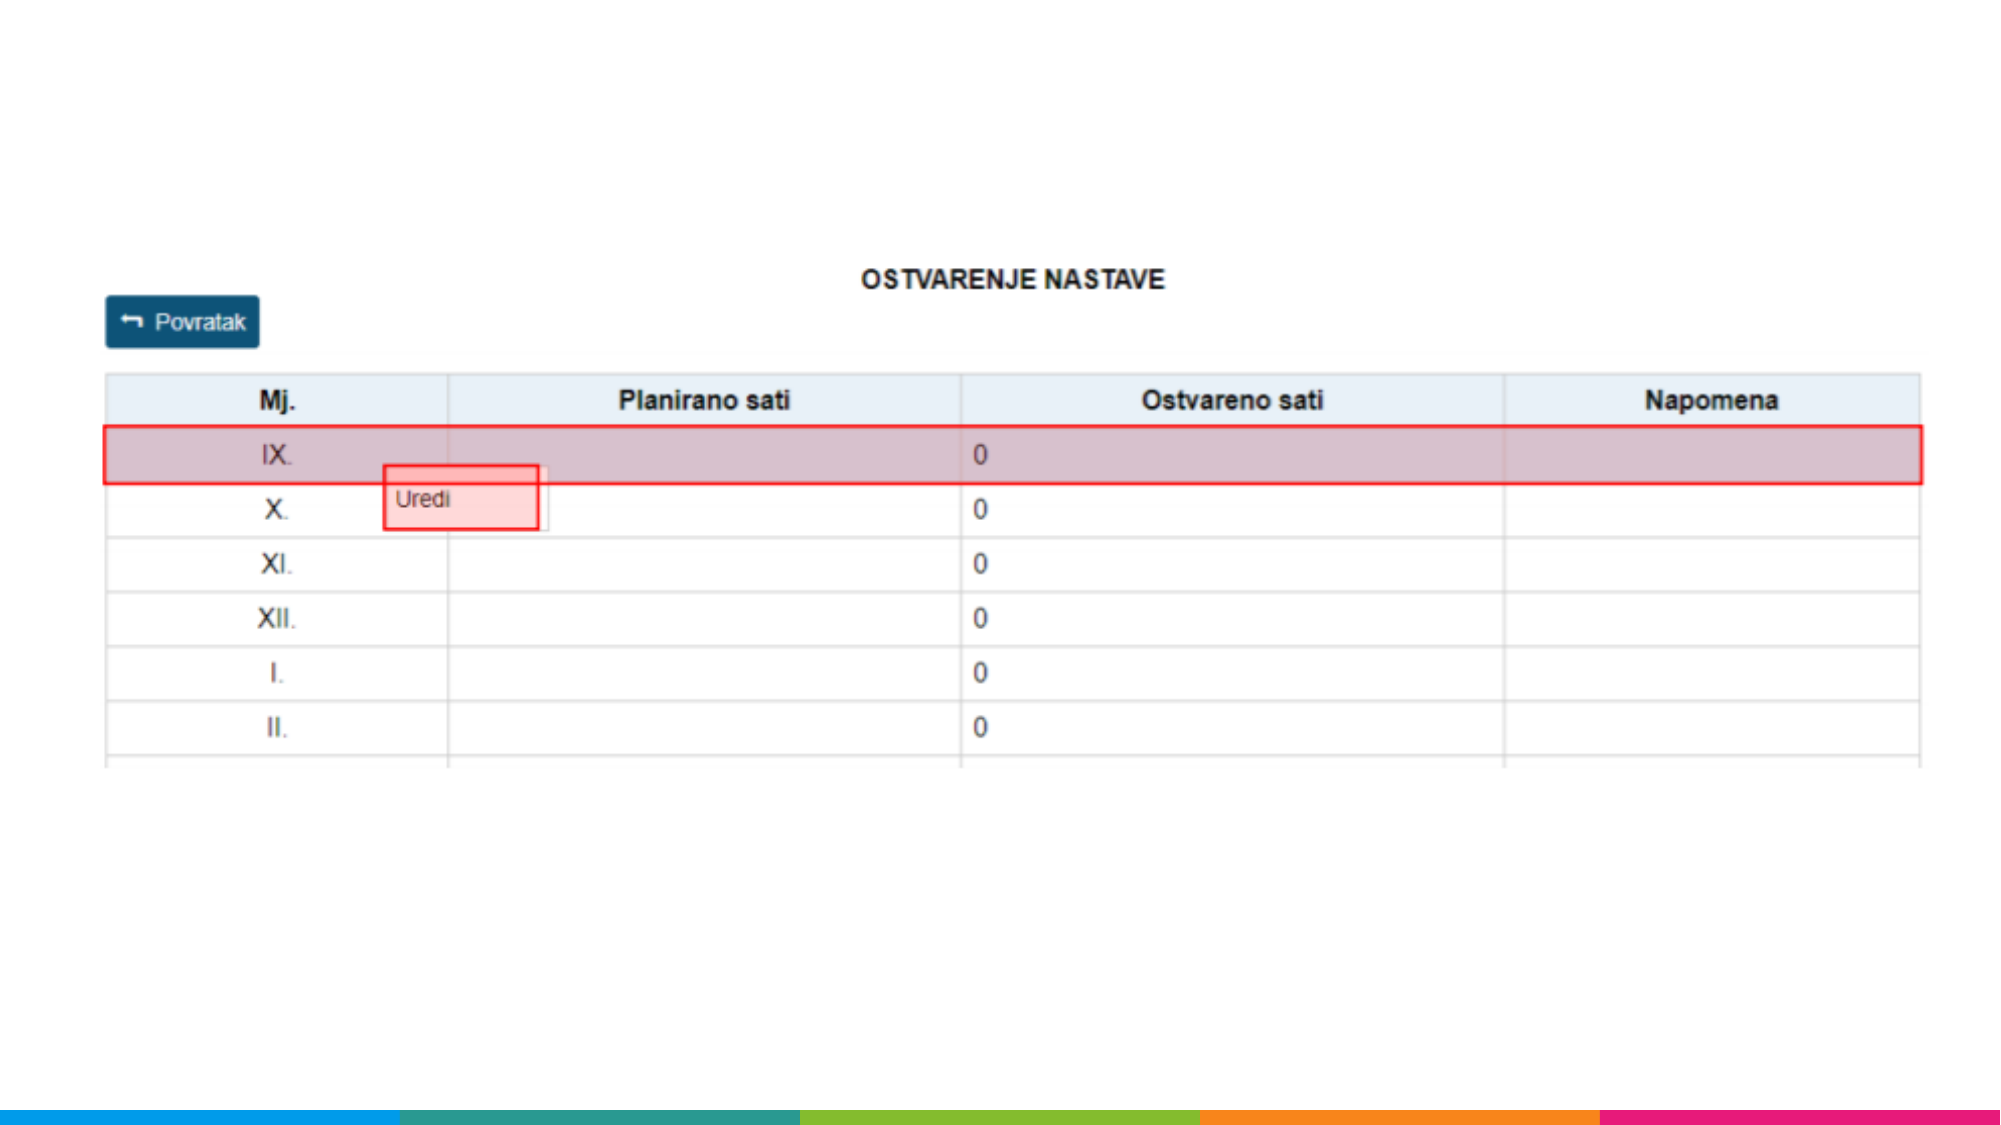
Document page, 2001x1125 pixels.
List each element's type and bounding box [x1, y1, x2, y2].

picture [94, 249, 1941, 813]
